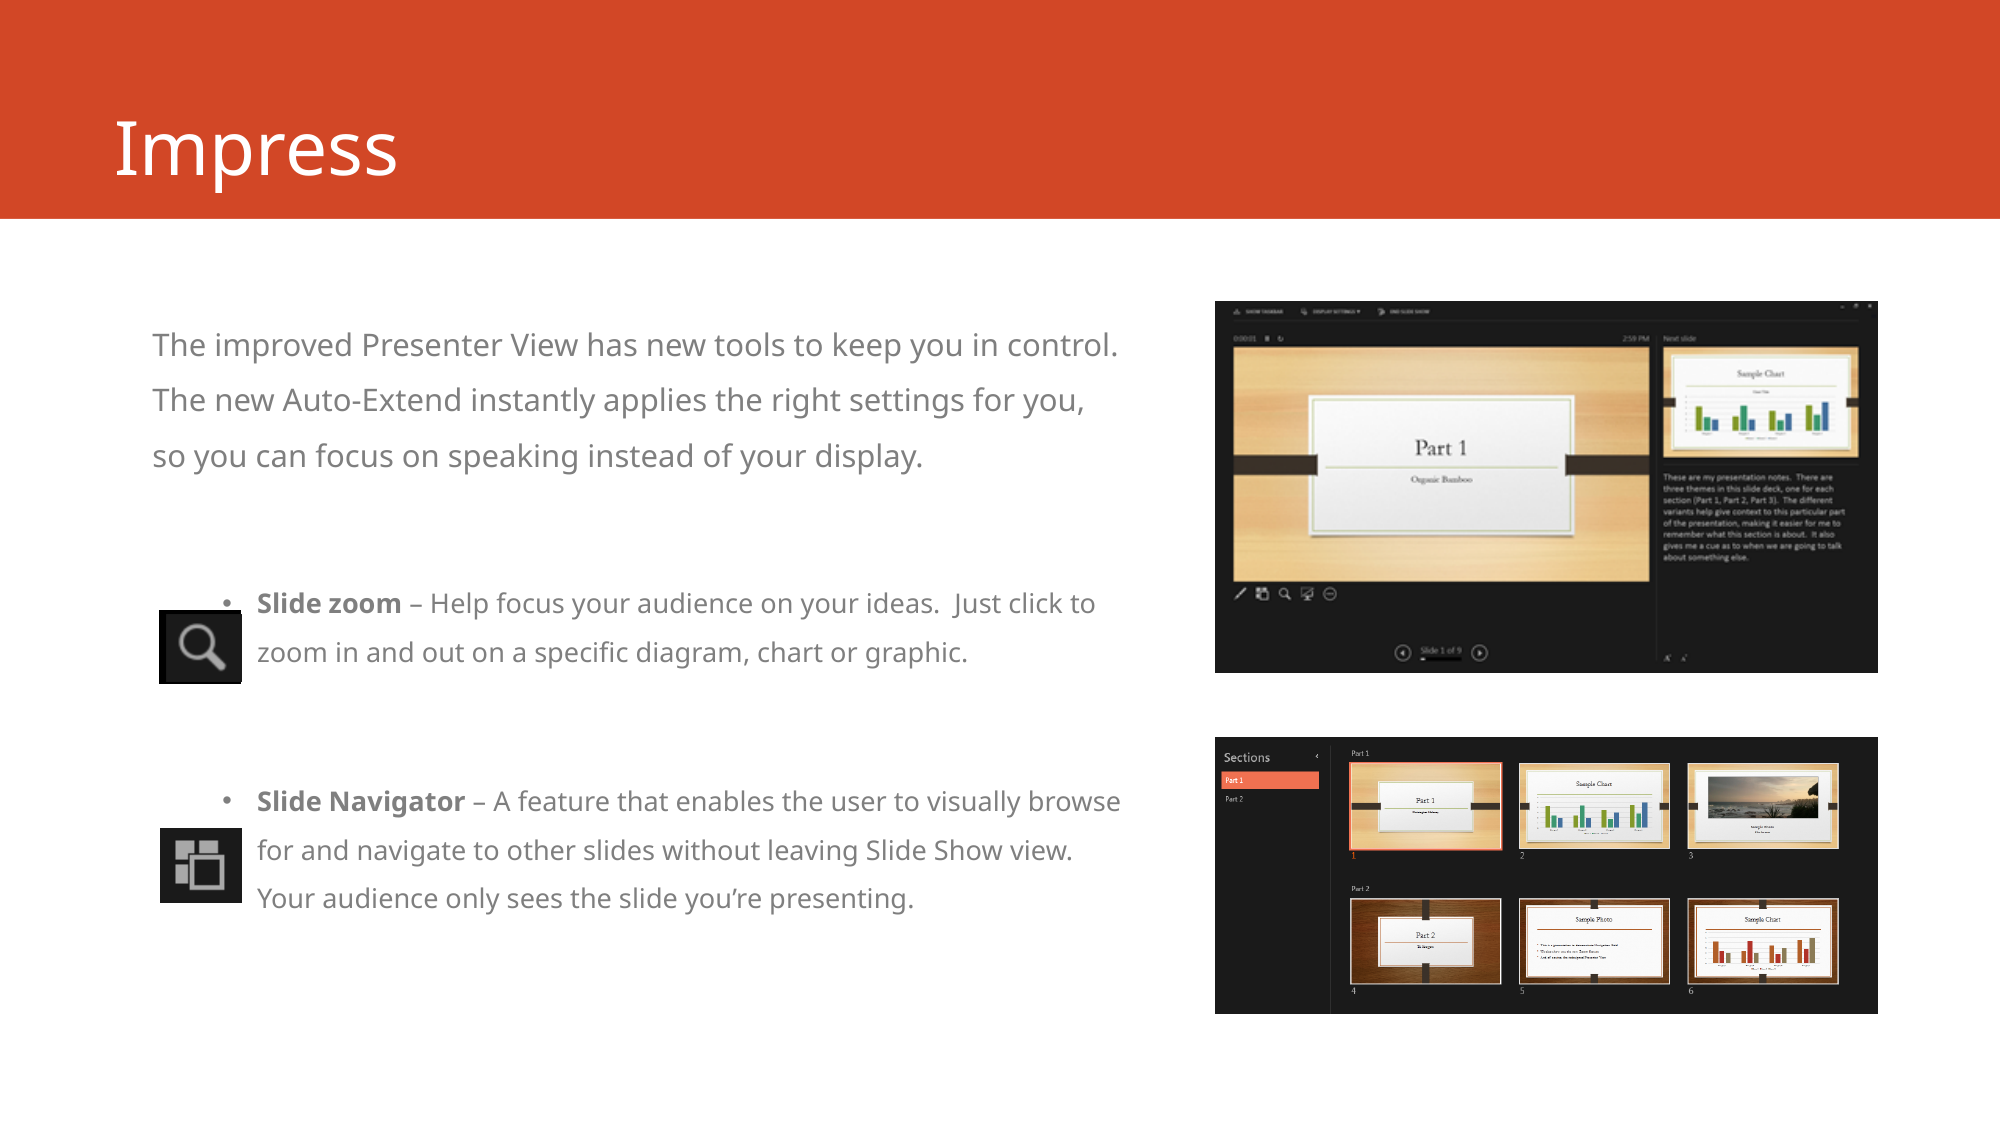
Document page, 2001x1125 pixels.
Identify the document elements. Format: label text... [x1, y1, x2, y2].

picture [160, 828, 242, 903]
picture [1214, 737, 1878, 1014]
picture [1214, 301, 1878, 673]
title Impress [99, 0, 1863, 199]
list The improved Presenter View has new tools to keep you in control. The new Auto-Extend instantly applies the right settings for you, so you can focus on speaking instead of your display. Slide zoom – Help focus your audience on your ideas. Just click to zoom in and out on a specific diagram, chart or graphic. Slide Navigator – A feature that enables the user to visually browse for and navigate to other slides without leaving Slide Show view. Your audience only sees the slide you’re presenting. [137, 299, 1138, 1027]
picture [159, 609, 242, 684]
